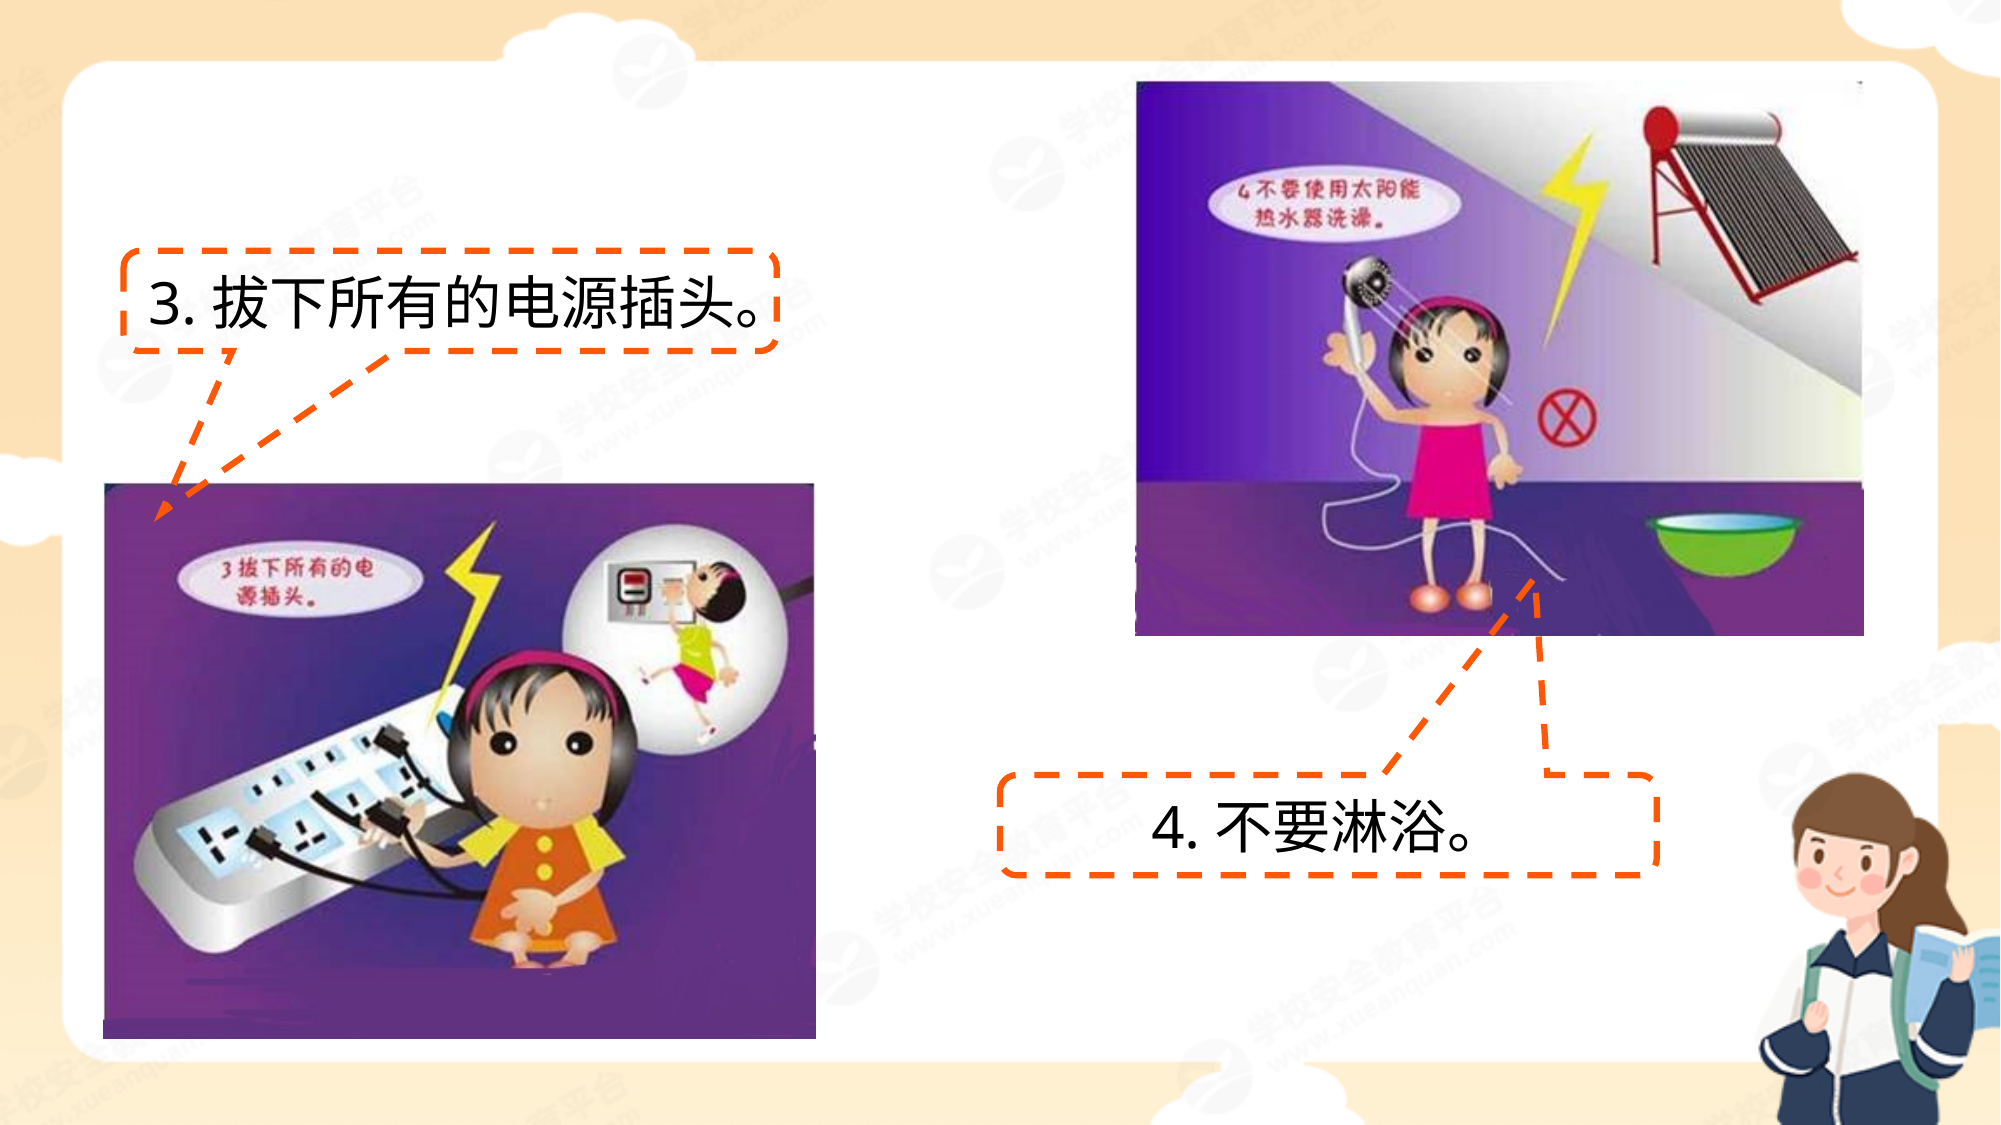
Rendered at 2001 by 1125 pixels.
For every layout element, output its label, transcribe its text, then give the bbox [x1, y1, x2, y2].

picture [0, 0, 2001, 1125]
text_box 4.不要淋浴。 [999, 644, 1657, 876]
text_box 3.拔下所有的电源插头。 [123, 250, 777, 480]
